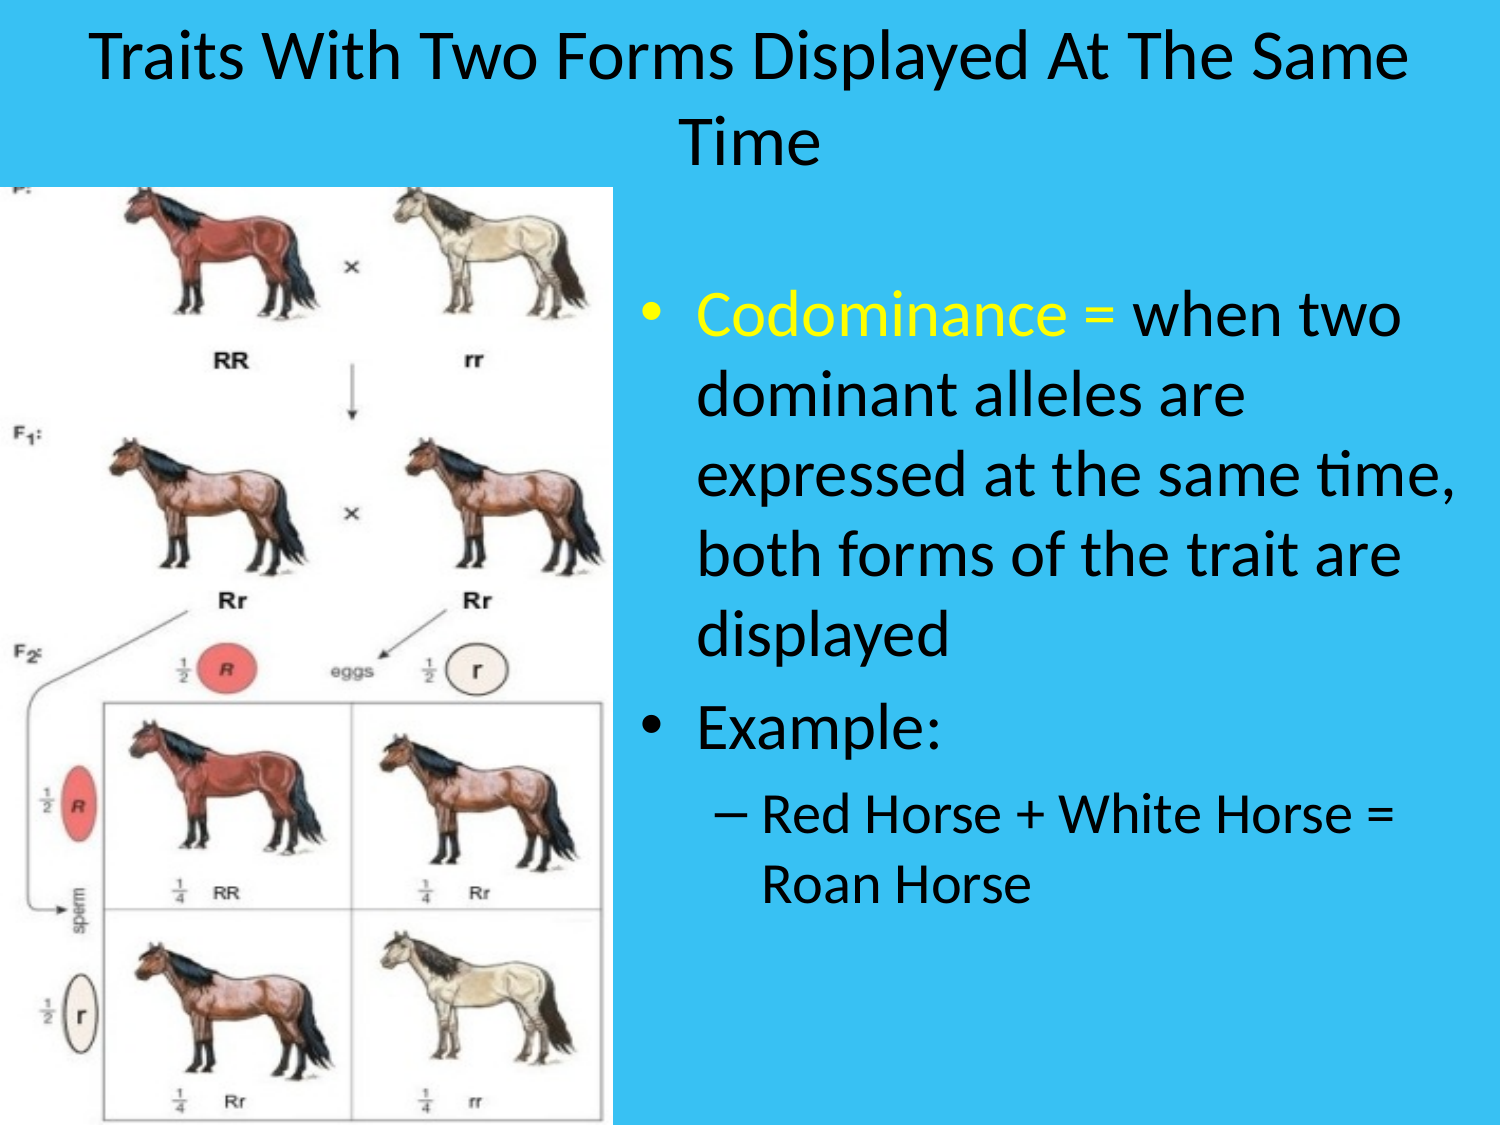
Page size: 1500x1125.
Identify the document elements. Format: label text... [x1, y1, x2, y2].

picture [0, 187, 614, 1125]
list Codominance = when two dominant alleles are expressed at the same time, both forms of the trait are displayed Example: Red Horse + White Horse = Roan Horse [624, 262, 1500, 1125]
title Traits With Two Forms Displayed At The Same Time [0, 0, 1500, 188]
